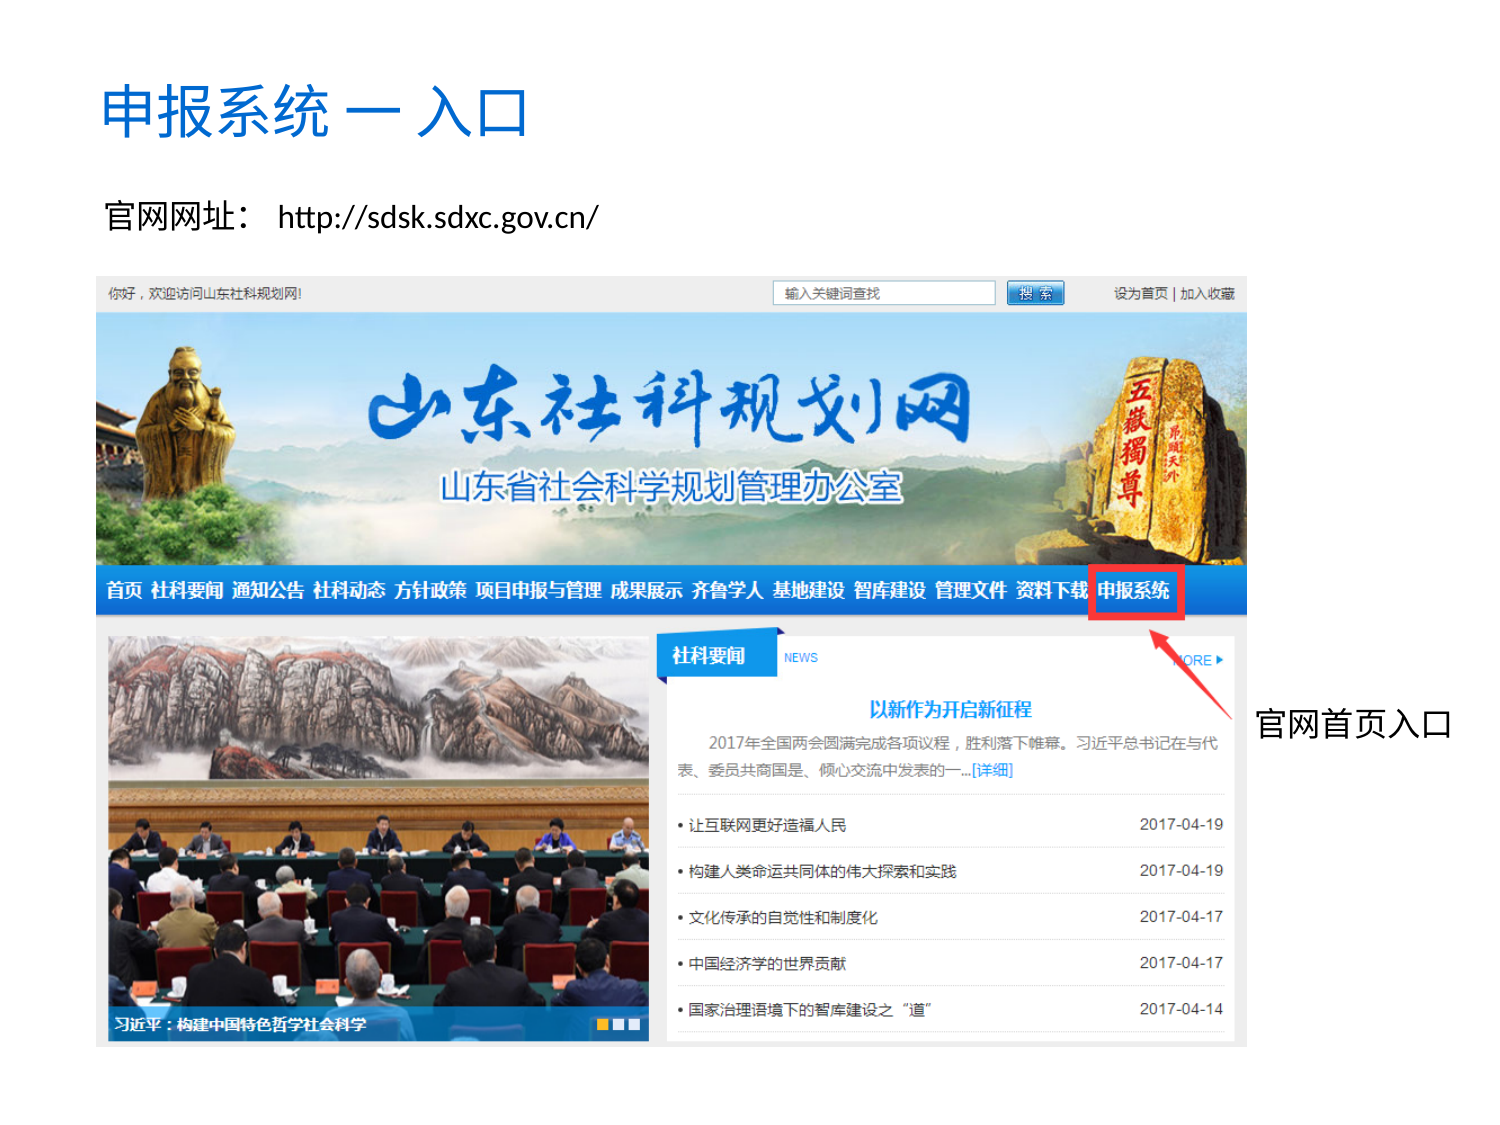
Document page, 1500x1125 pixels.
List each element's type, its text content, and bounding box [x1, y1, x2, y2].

text_box 申报系统 一 入口 [83, 67, 548, 153]
picture [95, 275, 1247, 1047]
text_box 官网网址：http://sdsk.sdxc.gov.cn/ [88, 187, 1330, 243]
text_box 官网首页入口 [1251, 695, 1469, 751]
